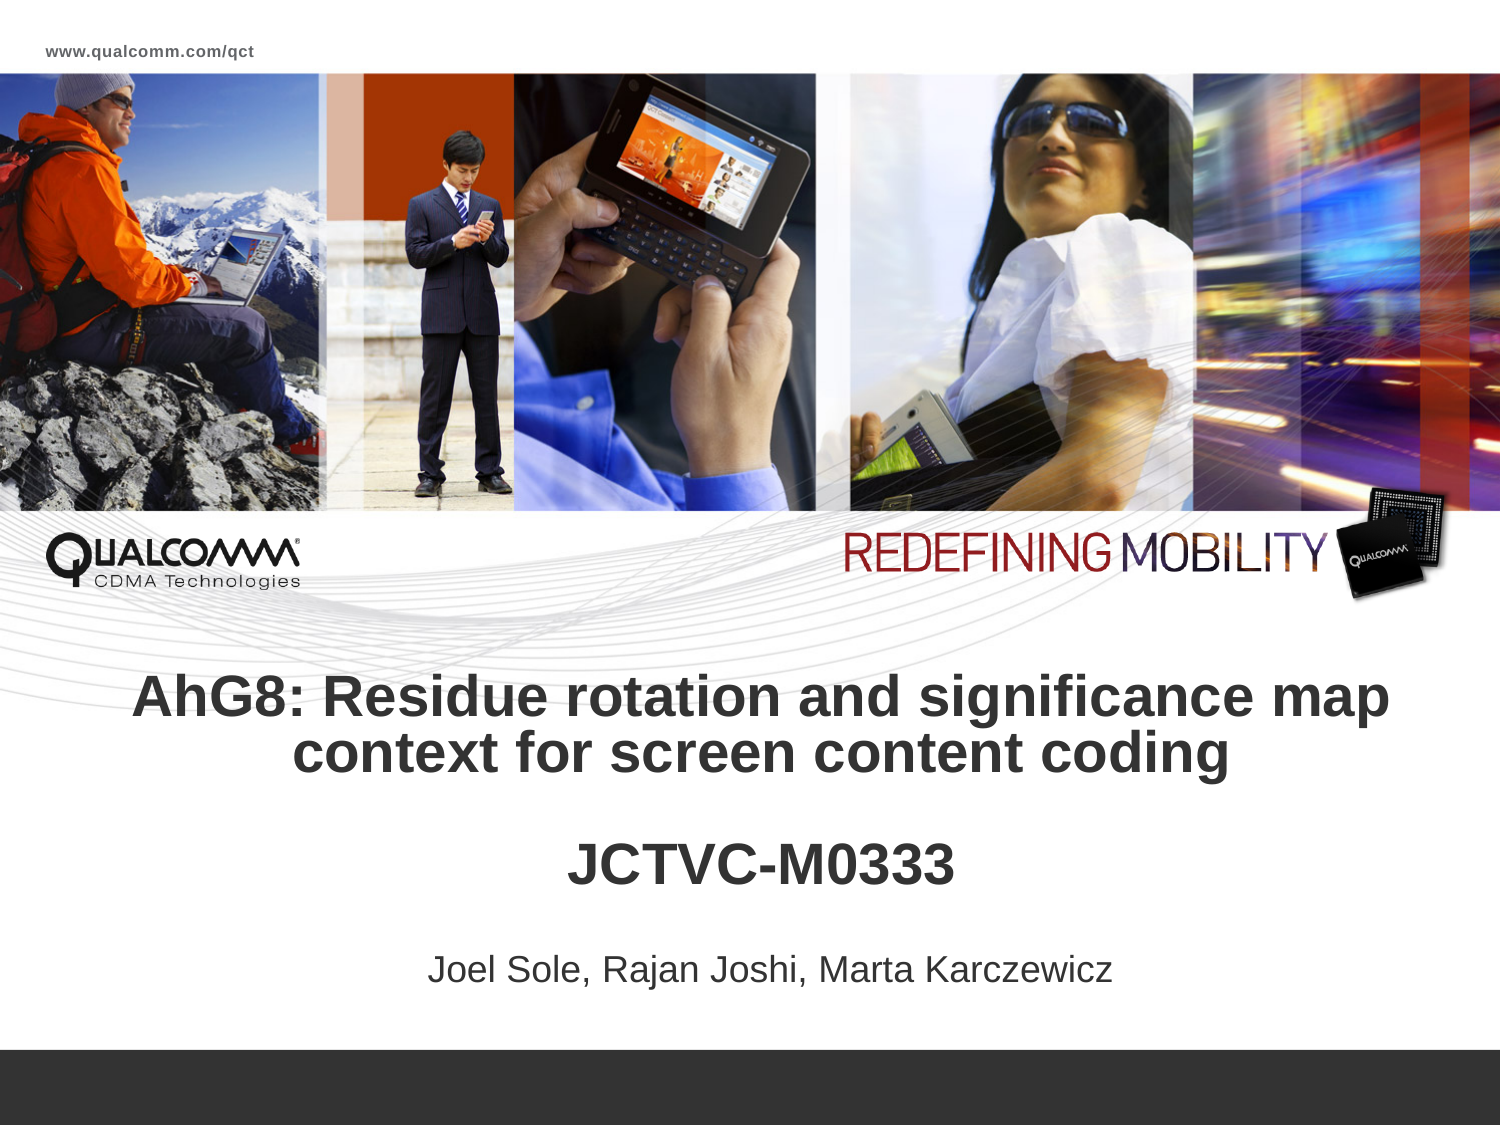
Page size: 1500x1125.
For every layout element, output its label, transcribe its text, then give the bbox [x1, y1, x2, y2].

subtitle Joel Sole, Rajan Joshi, Marta Karczewicz [412, 937, 1176, 998]
picture [0, 12, 1500, 744]
title AhG8: Residue rotation and significance map context for screen content coding JCTVC-M0333 [49, 662, 1475, 904]
picture [30, 1048, 372, 1052]
